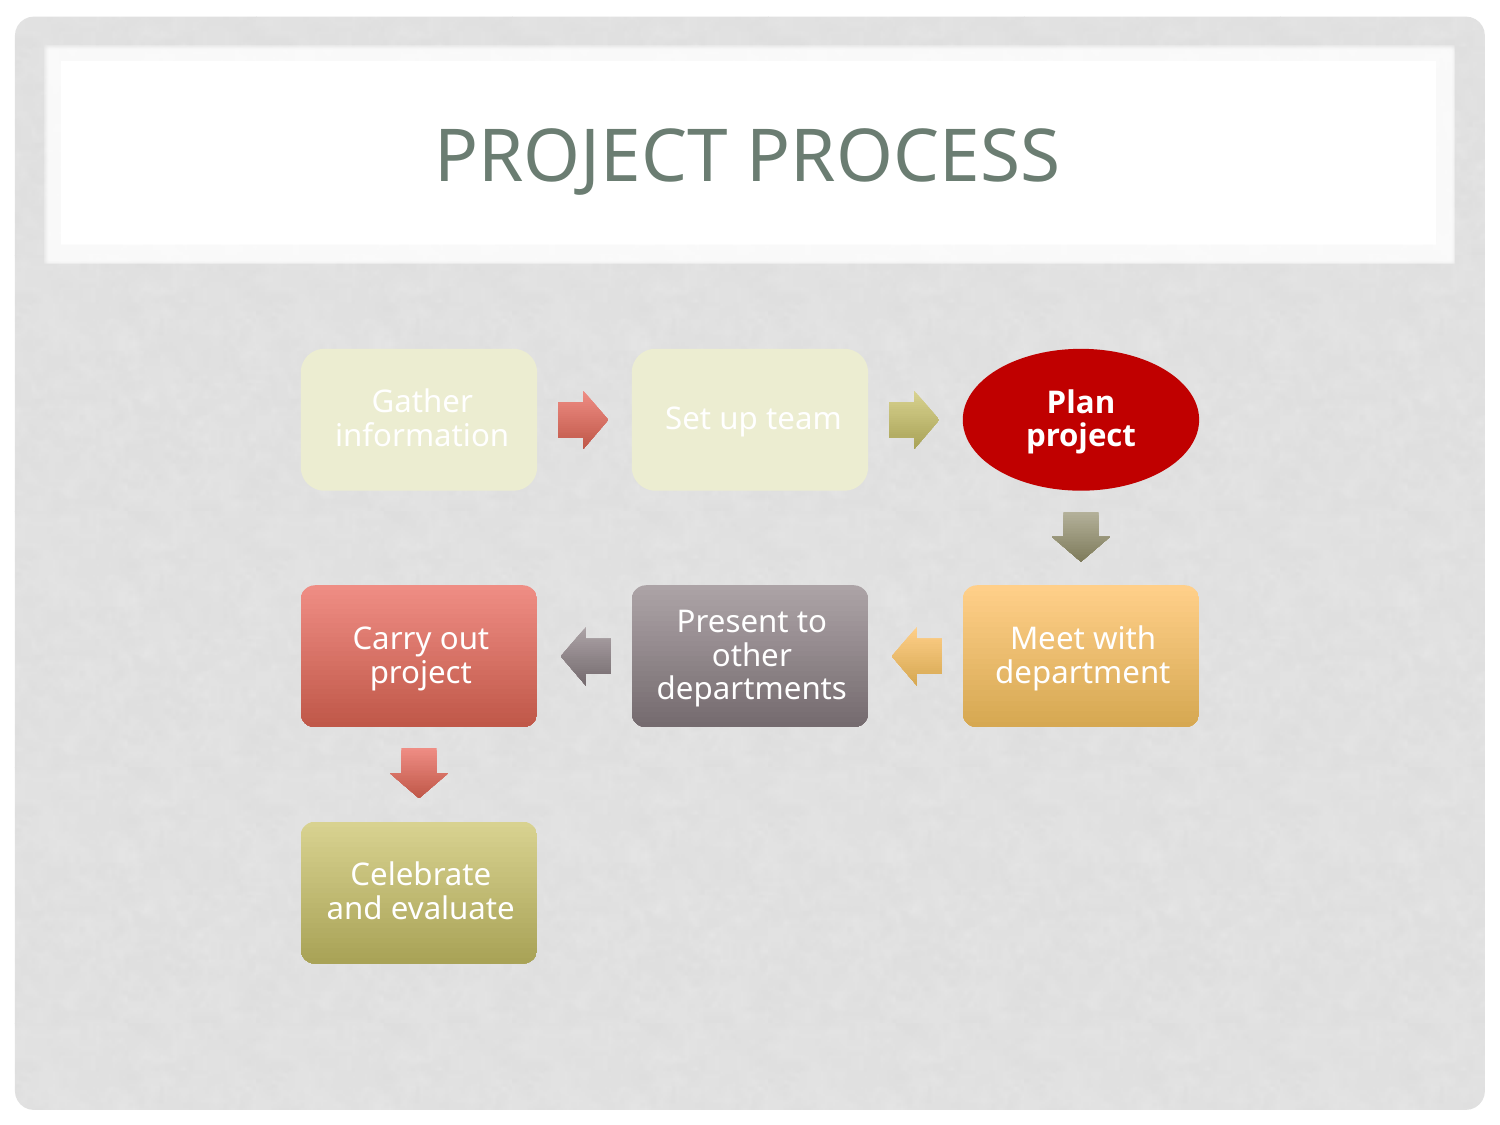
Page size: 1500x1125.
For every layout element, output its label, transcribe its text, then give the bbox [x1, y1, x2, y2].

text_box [299, 262, 1201, 1051]
title Project Process [69, 66, 1425, 238]
